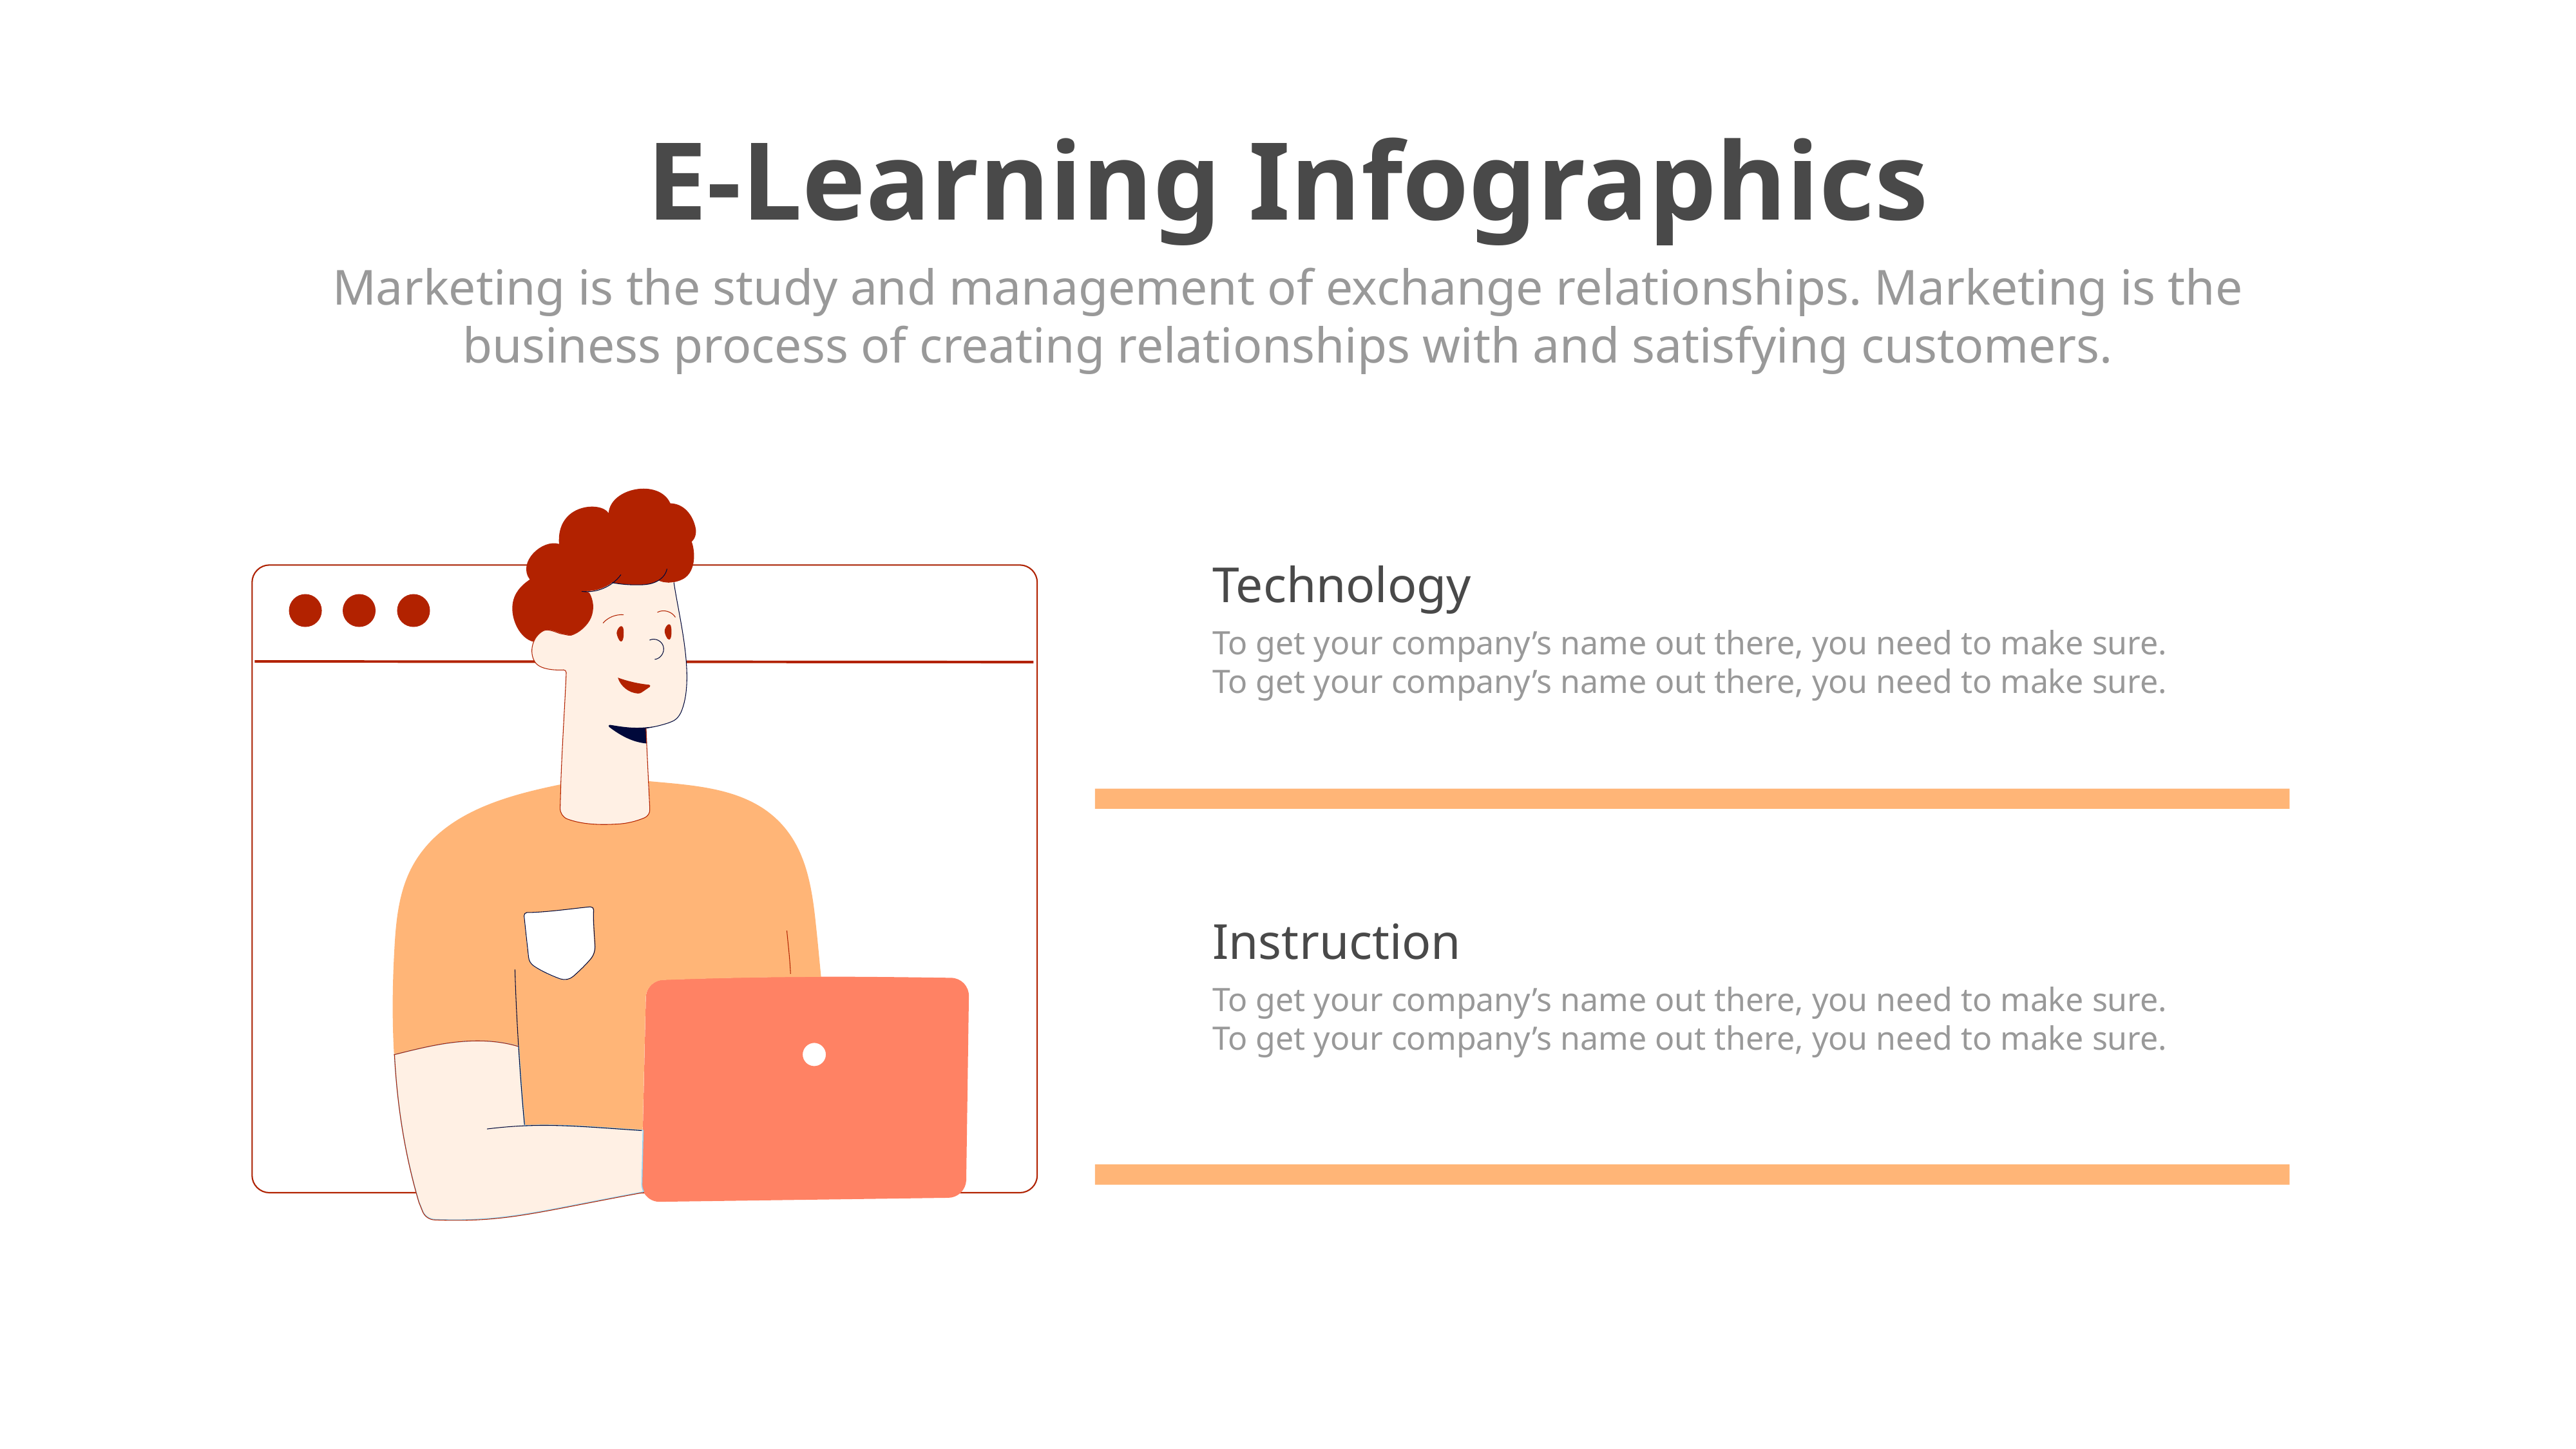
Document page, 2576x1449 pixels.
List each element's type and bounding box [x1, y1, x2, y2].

text_box [1094, 1164, 2290, 1186]
text_box [1203, 549, 2179, 745]
text_box [1203, 906, 2179, 1102]
text_box [281, 108, 2295, 379]
text_box [1094, 788, 2290, 810]
text_box [252, 478, 1038, 1223]
